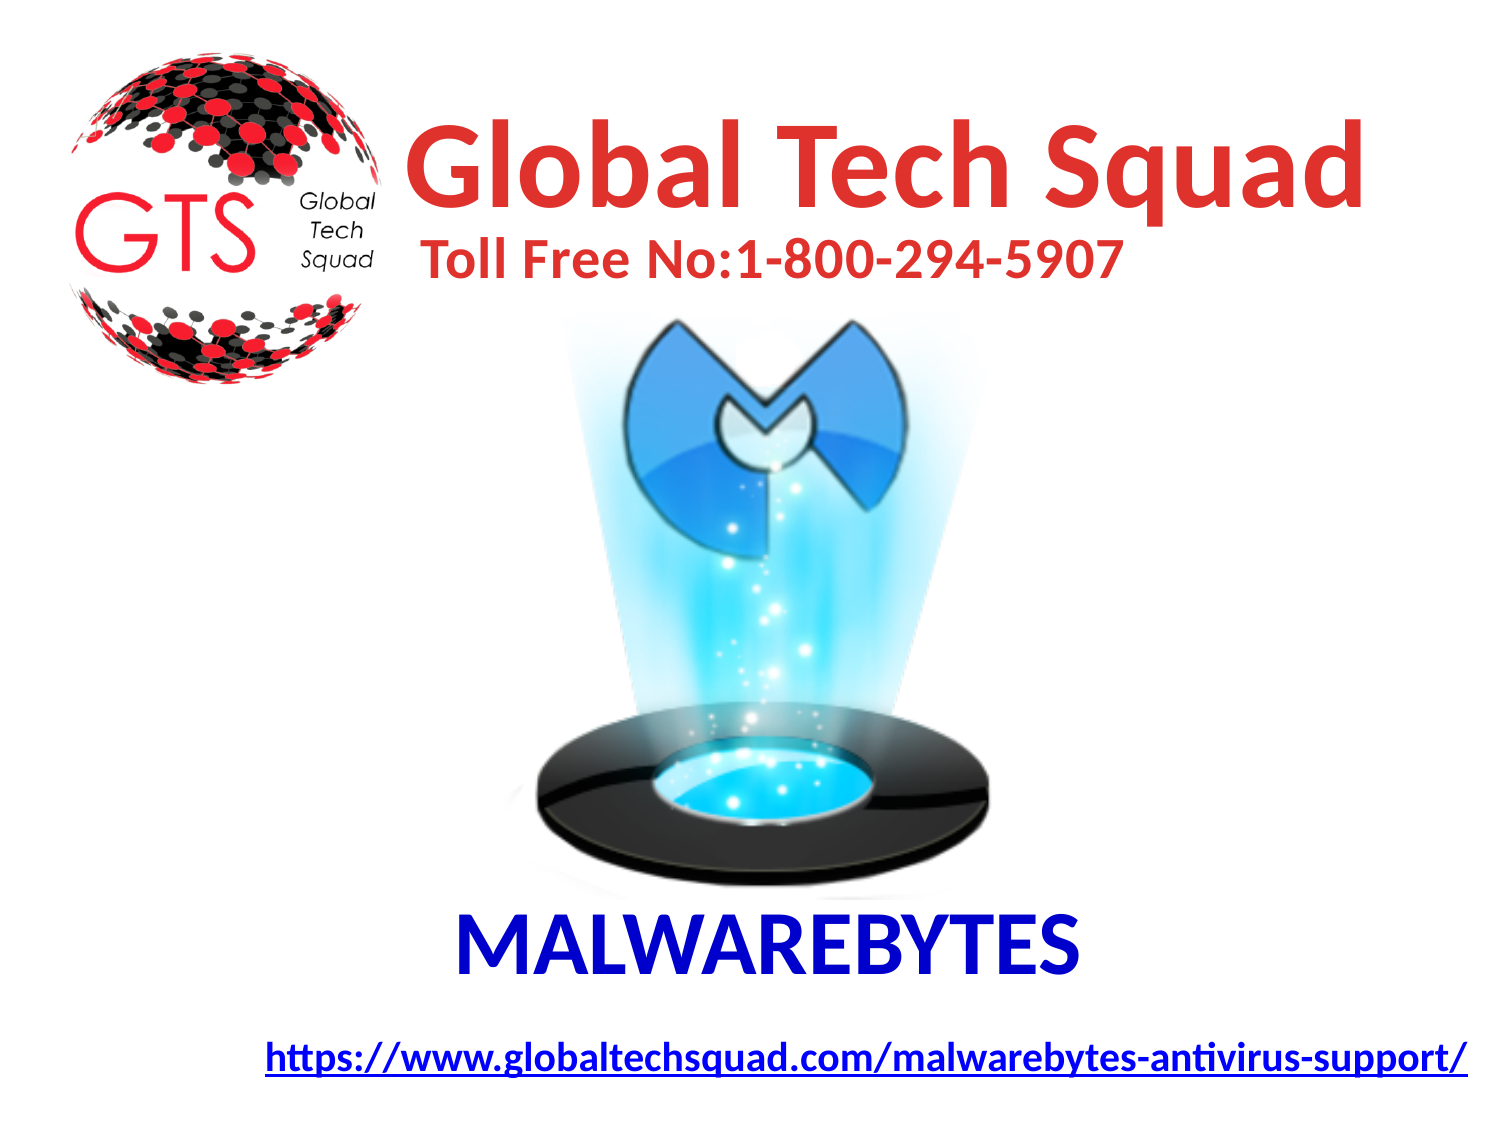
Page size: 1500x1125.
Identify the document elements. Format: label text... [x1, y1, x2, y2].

text_box https://www.globaltechsquad.com/malwarebytes-antivirus-support/ [249, 1021, 1500, 1087]
picture [49, 49, 386, 388]
text_box MalWAReBYTES [438, 874, 1098, 1000]
text_box Global Tech Squad [390, 74, 1400, 240]
picture [474, 312, 1063, 901]
text_box Toll Free No:1-800-294-5907 [406, 212, 1142, 298]
